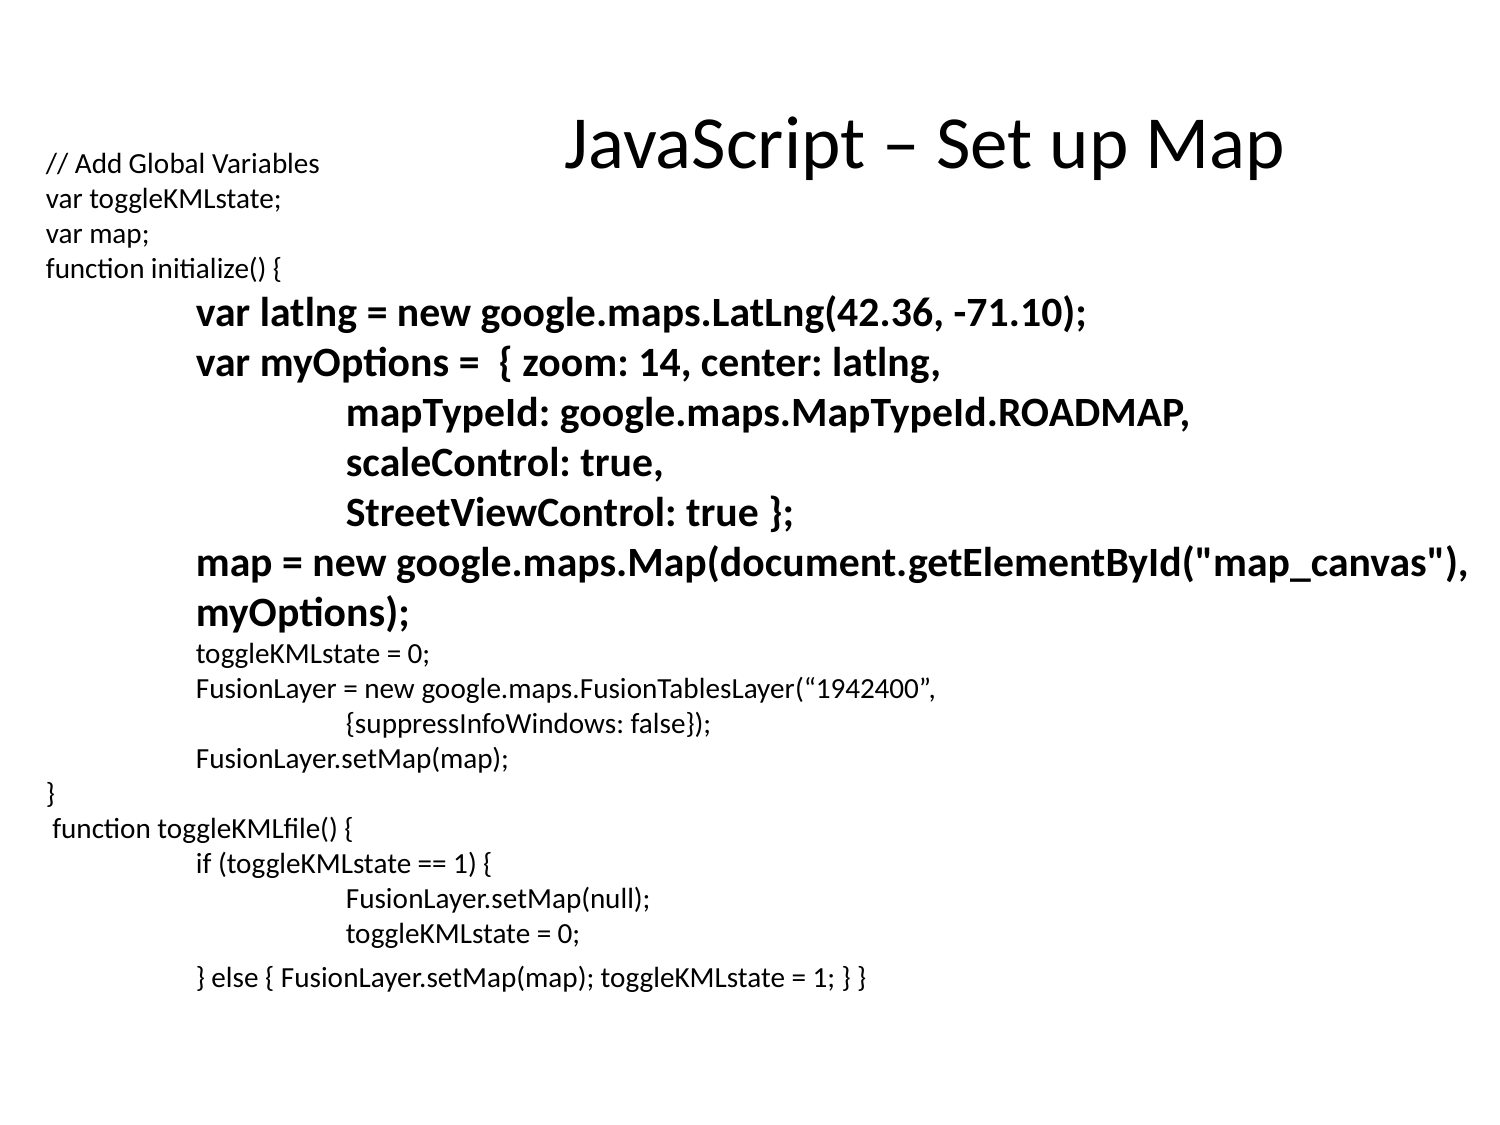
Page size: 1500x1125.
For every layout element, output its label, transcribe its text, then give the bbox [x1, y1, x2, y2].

text_box // Add Global Variables var toggleKMLstate; var map; function initialize() { var latlng = new google.maps.LatLng(42.36, -71.10); var myOptions = { zoom: 14, center: latlng, mapTypeId: google.maps.MapTypeId.ROADMAP, scaleControl: true, StreetViewControl: true }; map = new google.maps.Map(document.getElementById("map_canvas"), myOptions); toggleKMLstate = 0; FusionLayer = new google.maps.FusionTablesLayer(“1942400”, {suppressInfoWindows: false}); FusionLayer.setMap(map); } function toggleKMLfile() { if (toggleKMLstate == 1) { FusionLayer.setMap(null); toggleKMLstate = 0; } else { FusionLayer.setMap(map); toggleKMLstate = 1; } } [31, 137, 1485, 1002]
title JavaScript – Set up Map [425, 45, 1425, 137]
